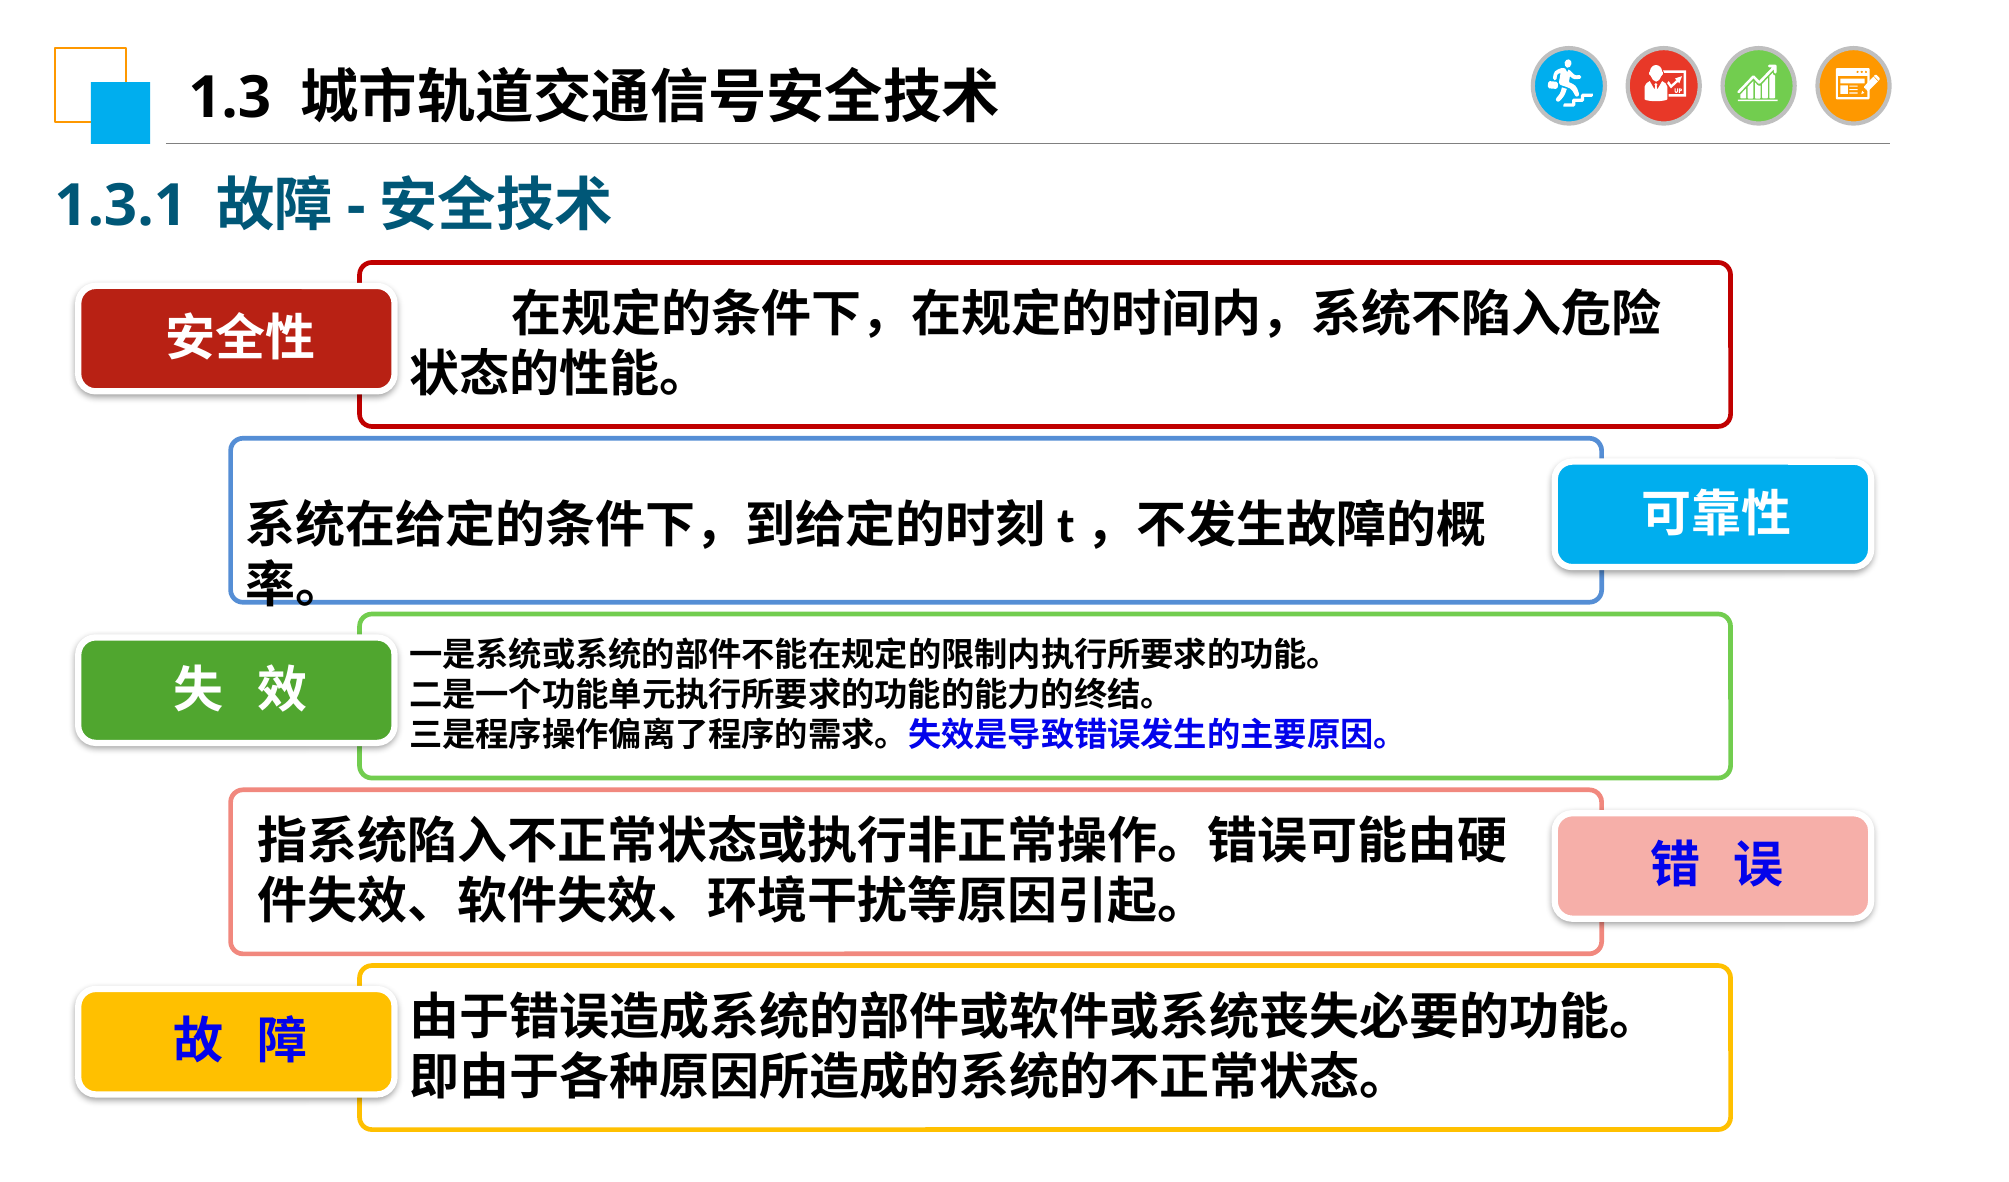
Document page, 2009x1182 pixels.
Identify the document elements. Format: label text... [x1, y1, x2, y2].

text_box [357, 611, 1733, 781]
text_box 系统在给定的条件下，到给定的时刻t，不发生故障的概率。 [230, 485, 1544, 620]
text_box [77, 285, 395, 392]
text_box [1554, 812, 1872, 919]
text_box [357, 260, 1733, 429]
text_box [77, 988, 395, 1095]
text_box [228, 787, 1604, 956]
text_box 1.3.1 故障-安全技术 [33, 157, 633, 248]
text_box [77, 637, 395, 744]
text_box 一是系统或系统的部件不能在规定的限制内执行所要求的功能。 二是一个功能单元执行所要求的功能的能力的终结。 三是程序操作偏离了程序的需求。失效是导致错误发生的主要原因。 [394, 625, 1708, 761]
text_box [357, 963, 1733, 1132]
text_box [228, 436, 1604, 605]
text_box 由于错误造成系统的部件或软件或系统丧失必要的功能。 即由于各种原因所造成的系统的不正常状态。 [394, 977, 1708, 1113]
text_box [1554, 461, 1872, 568]
text_box 指系统陷入不正常状态或执行非正常操作。错误可能由硬件失效、软件失效、环境干扰等原因引起。 [242, 801, 1555, 937]
text_box 1.3 城市轨道交通信号安全技术 [173, 51, 1015, 137]
text_box 在规定的条件下，在规定的时间内，系统不陷入危险状态的性能。 [394, 274, 1708, 409]
